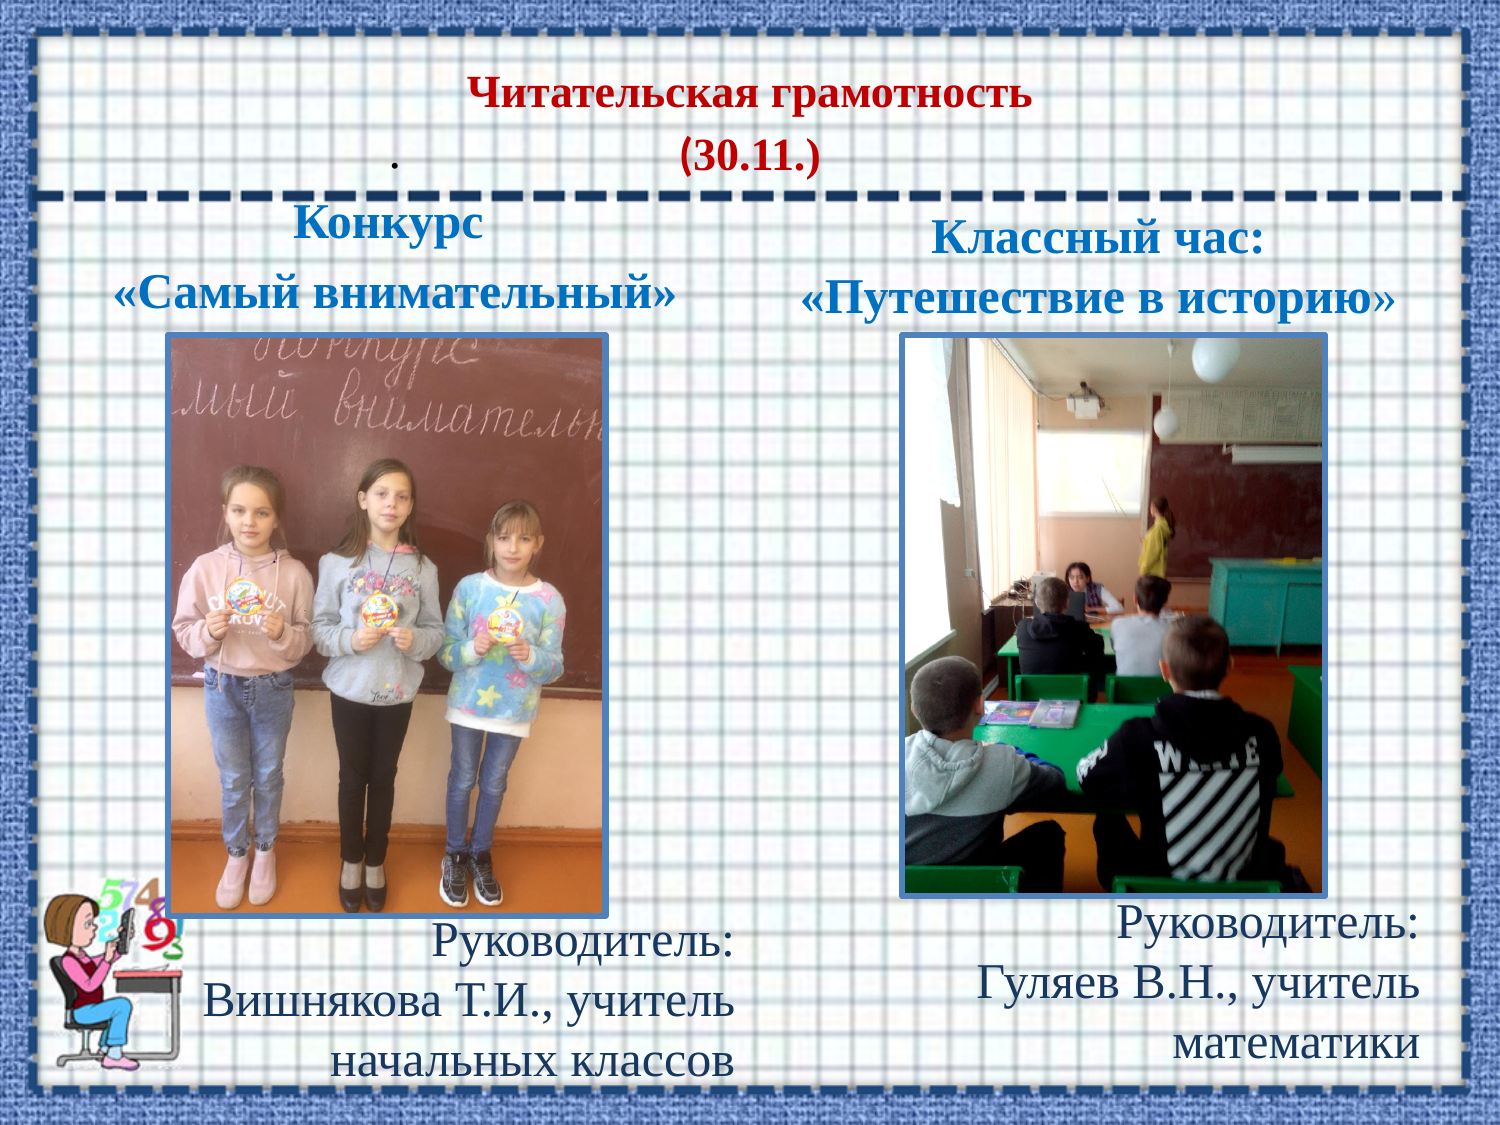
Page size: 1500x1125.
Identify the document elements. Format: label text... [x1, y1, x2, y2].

text_box Руководитель: Гуляев В.Н., учитель математики [868, 881, 1435, 1077]
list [170, 337, 603, 914]
picture [0, 0, 1500, 1125]
list . Конкурс «Самый внимательный» [75, 184, 715, 327]
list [905, 337, 1323, 894]
text_box Руководитель: Вишнякова Т.И., учитель начальных классов [53, 898, 750, 1094]
title Читательская грамотность (30.11.) [75, 45, 1425, 188]
text_box Классный час: «Путешествие в историю» [761, 196, 1436, 331]
